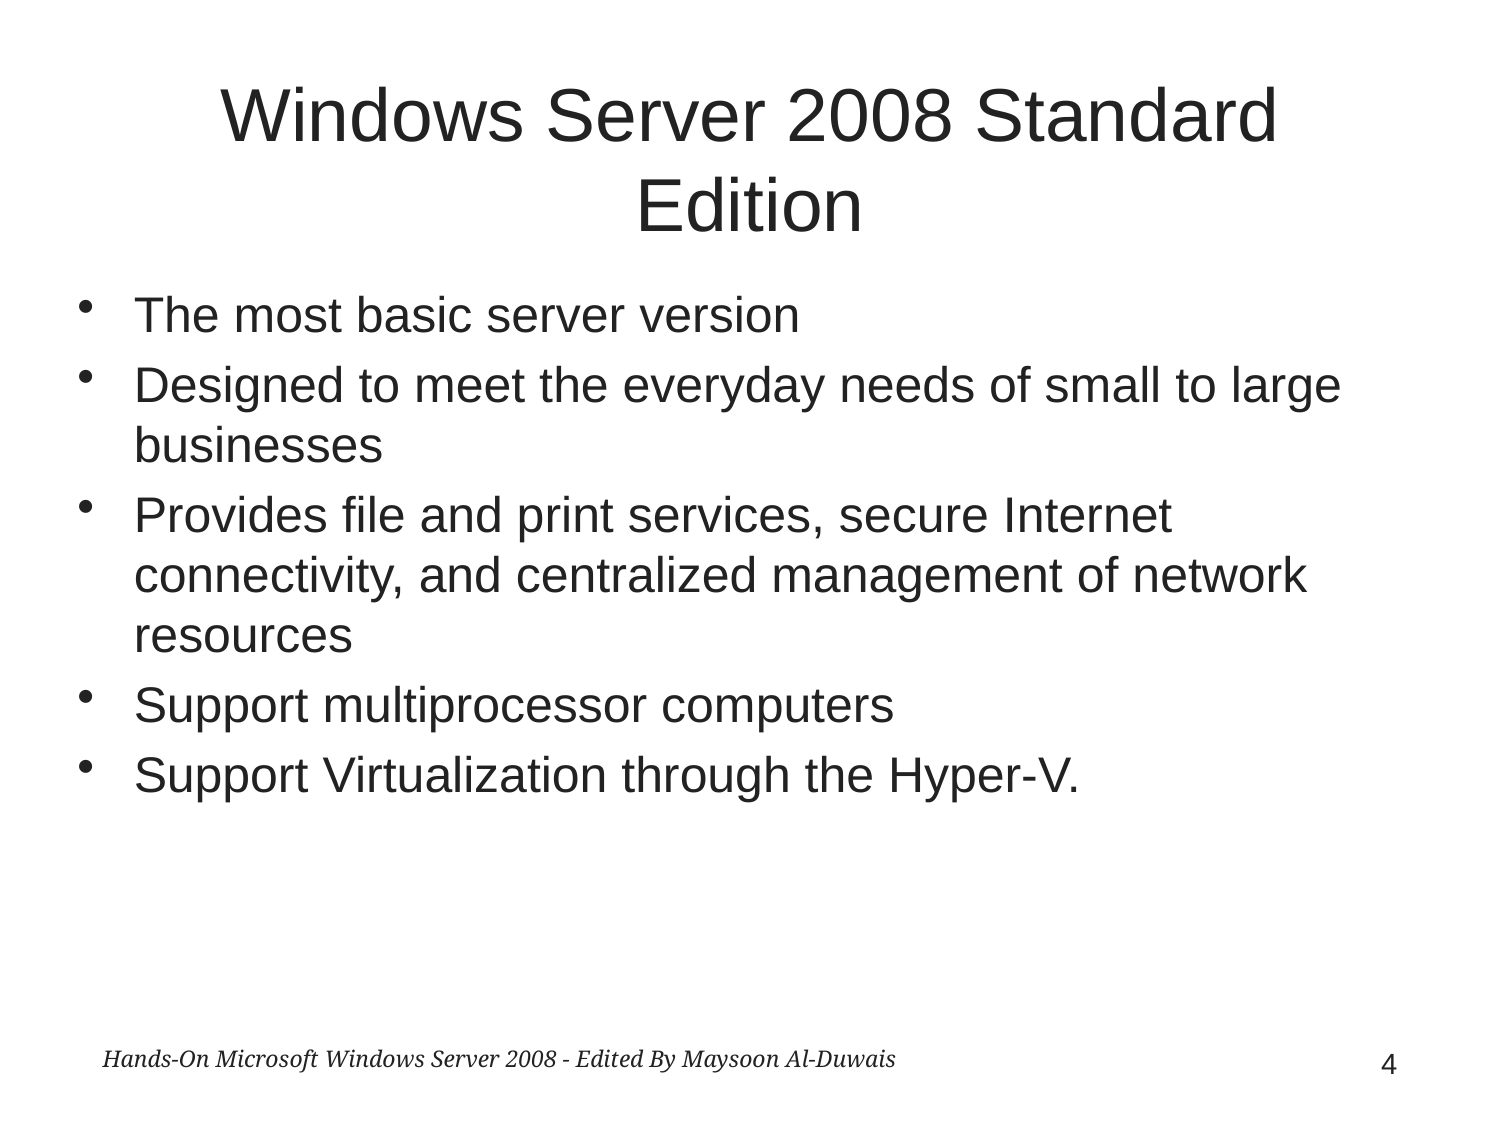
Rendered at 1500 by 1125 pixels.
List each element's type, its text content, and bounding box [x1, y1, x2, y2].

slide_number 4 [1074, 1037, 1413, 1101]
footer Hands-On Microsoft Windows Server 2008 - Edited By Maysoon Al-Duwais [87, 1037, 1051, 1101]
title Windows Server 2008 Standard Edition [87, 62, 1413, 251]
list The most basic server version Designed to meet the everyday needs of small to large businesses Provides file and print services, secure Internet connectivity, and centralized management of network resources Support multiprocessor computers Support Virtualization through the Hyper-V. [62, 274, 1426, 1026]
